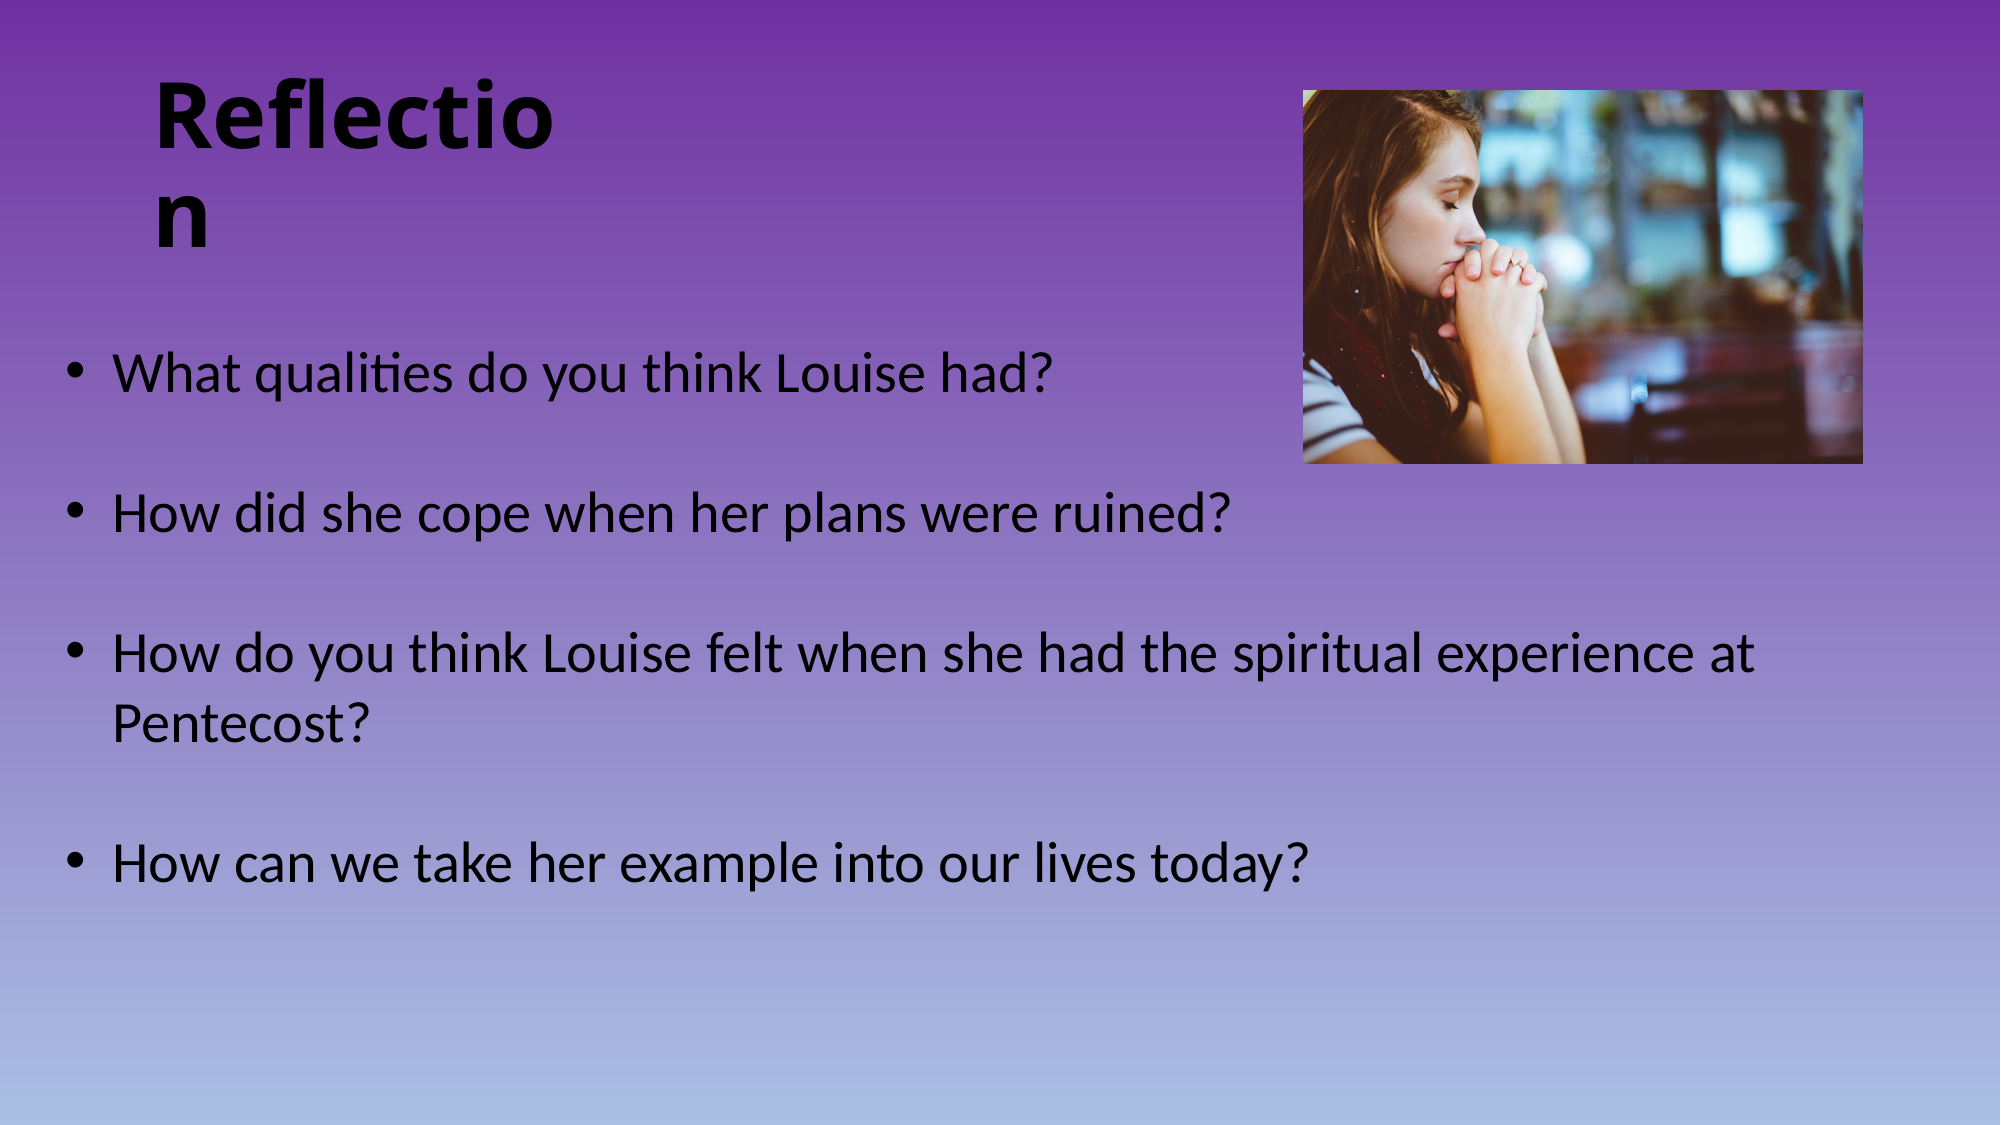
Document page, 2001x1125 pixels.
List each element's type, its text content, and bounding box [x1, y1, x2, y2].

title Reflection [137, 59, 589, 278]
text_box What qualities do you think Louise had? How did she cope when her plans were ruined? How do you think Louise felt when she had the spiritual experience at Pentecost? How can we take her example into our lives today? [50, 327, 1863, 902]
picture [1303, 90, 1863, 464]
